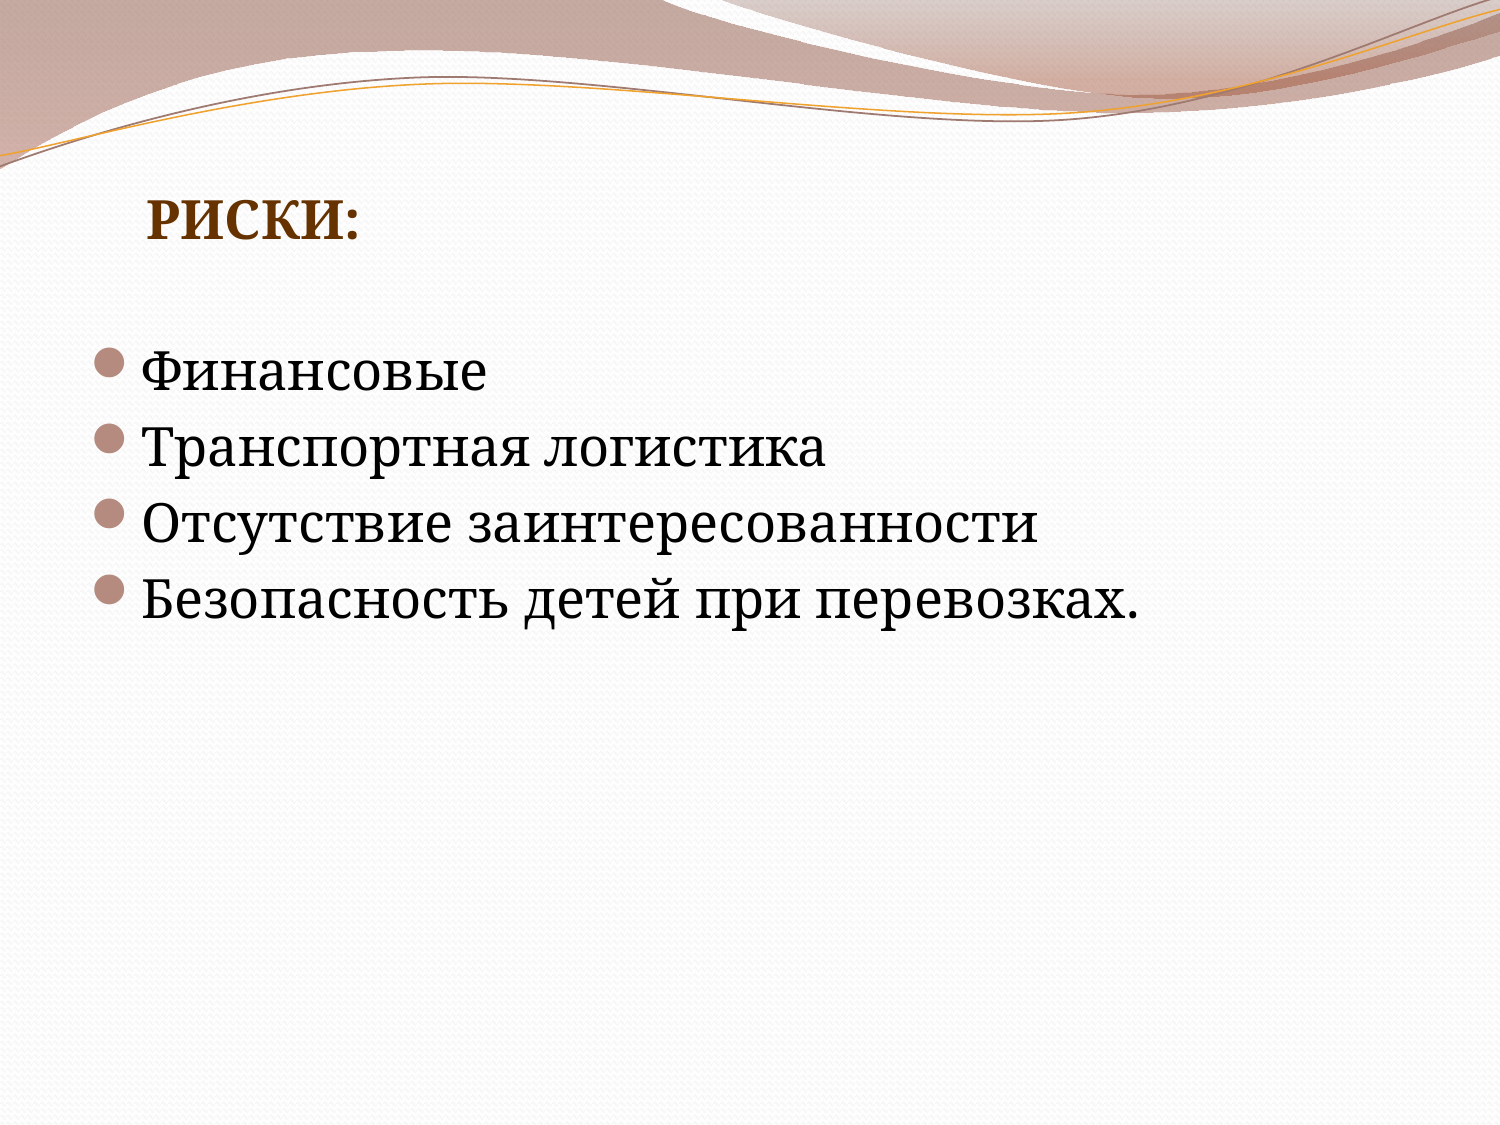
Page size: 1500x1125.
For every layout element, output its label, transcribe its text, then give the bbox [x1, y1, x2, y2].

list РИСКИ: Финансовые Транспортная логистика Отсутствие заинтересованности Безопасность детей при перевозках. [74, 101, 1426, 1038]
